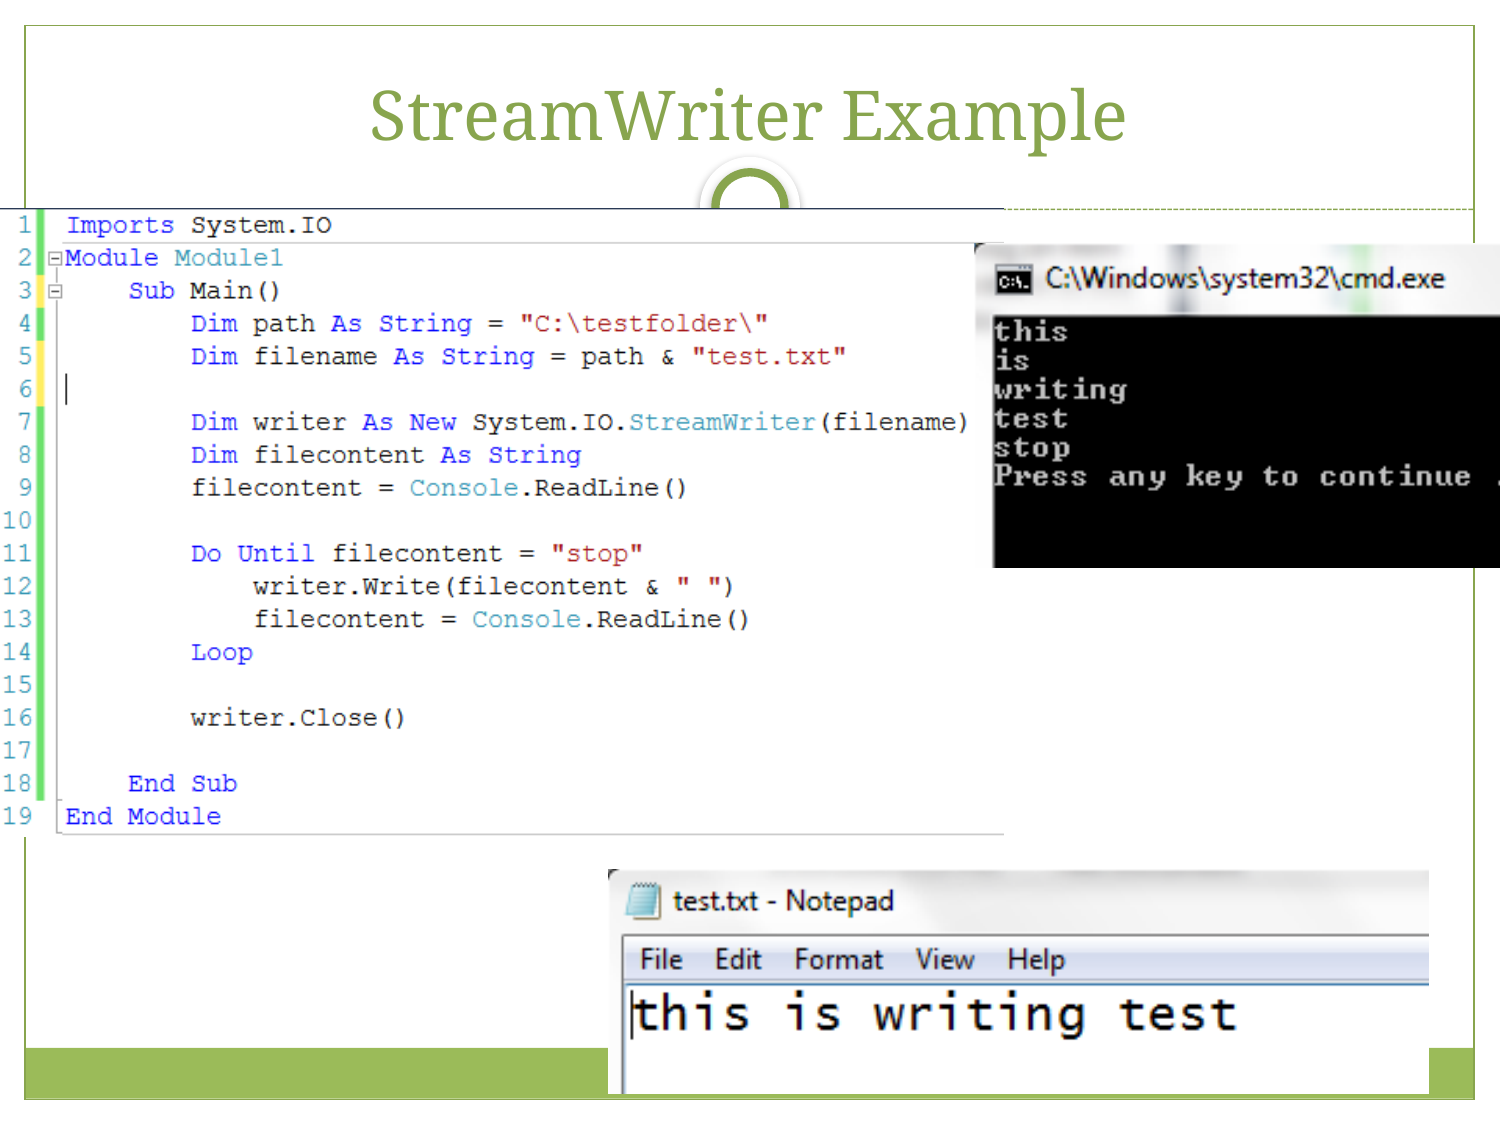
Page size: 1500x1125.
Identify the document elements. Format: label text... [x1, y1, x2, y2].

picture [0, 207, 1500, 837]
picture [608, 869, 1430, 1095]
title StreamWriter Example [49, 37, 1450, 162]
